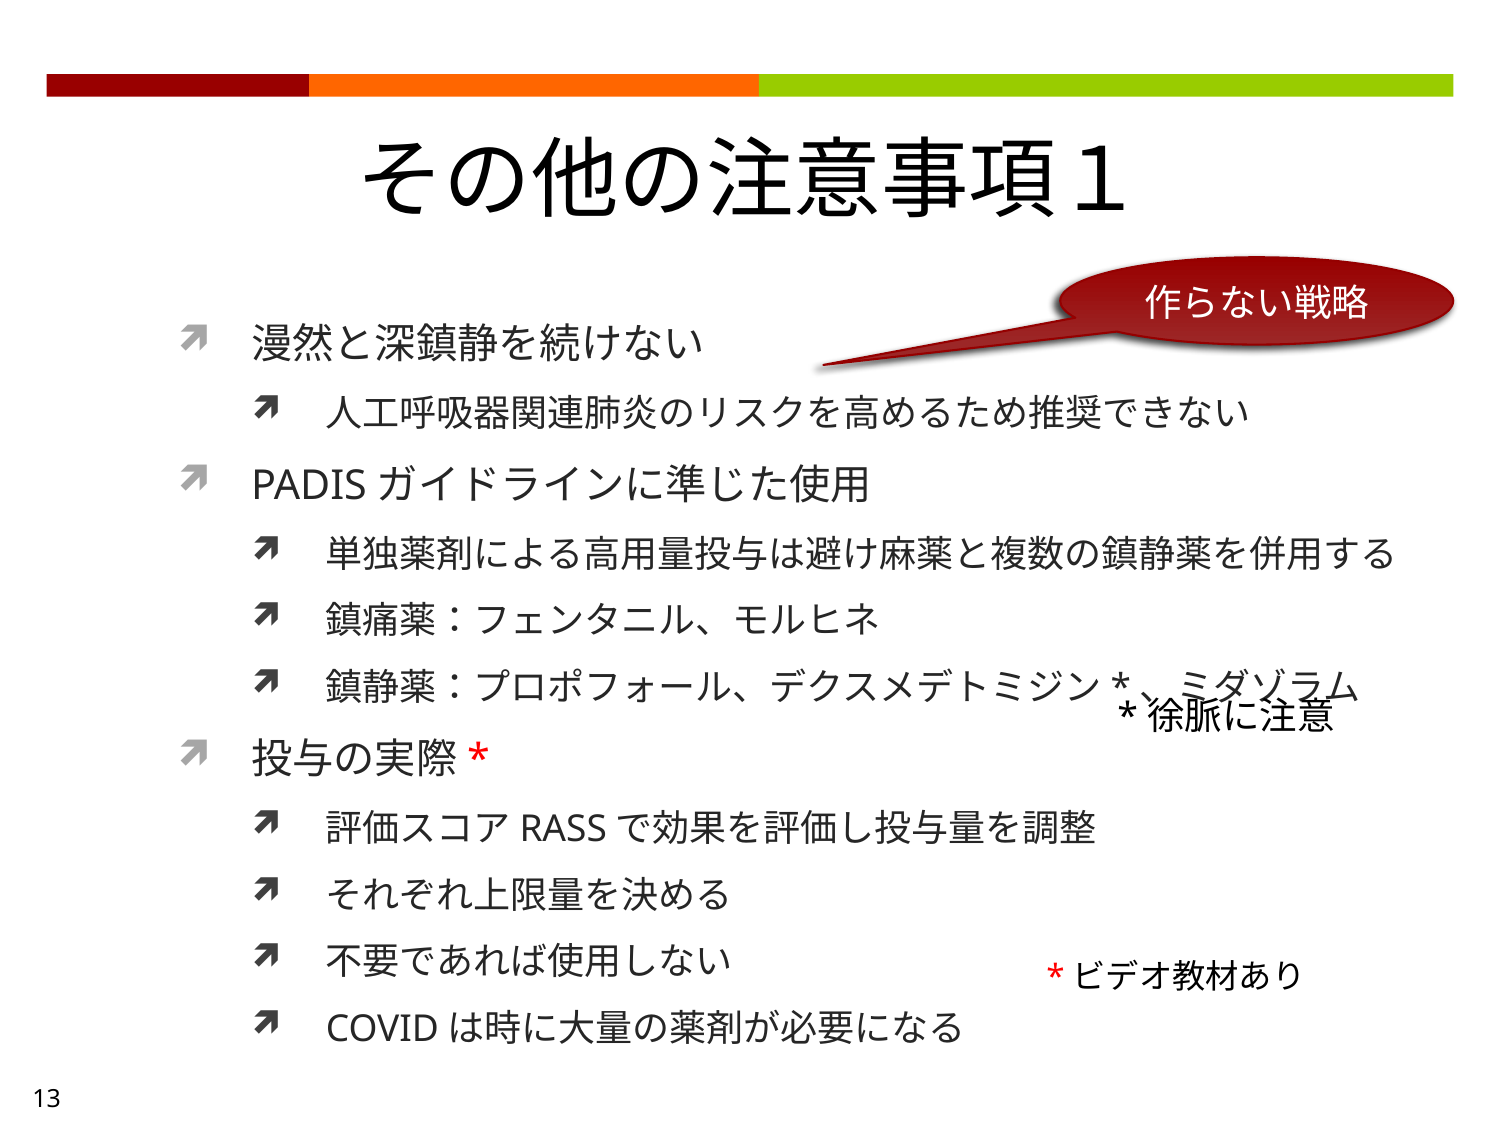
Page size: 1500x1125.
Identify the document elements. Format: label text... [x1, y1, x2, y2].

list 漫然と深鎮静を続けない 人工呼吸器関連肺炎のリスクを高めるため推奨できない PADISガイドラインに準じた使用 単独薬剤による高用量投与は避け麻薬と複数の鎮静薬を併用する 鎮痛薬：フェンタニル、モルヒネ 鎮静薬：プロポフォール、デクスメデトミジン*、ミダゾラム 投与の実際* 評価スコアRASSで効果を評価し投与量を調整 それぞれ上限量を決める 不要であれば使用しない COVIDは時に大量の薬剤が必要になる [162, 285, 1464, 1058]
text_box *徐脈に注意 [1102, 685, 1350, 745]
text_box 13 [0, 1074, 94, 1125]
text_box 作らない戦略 [822, 256, 1455, 366]
text_box *ビデオ教材あり [1031, 947, 1321, 1002]
title その他の注意事項１ [46, 77, 1454, 236]
